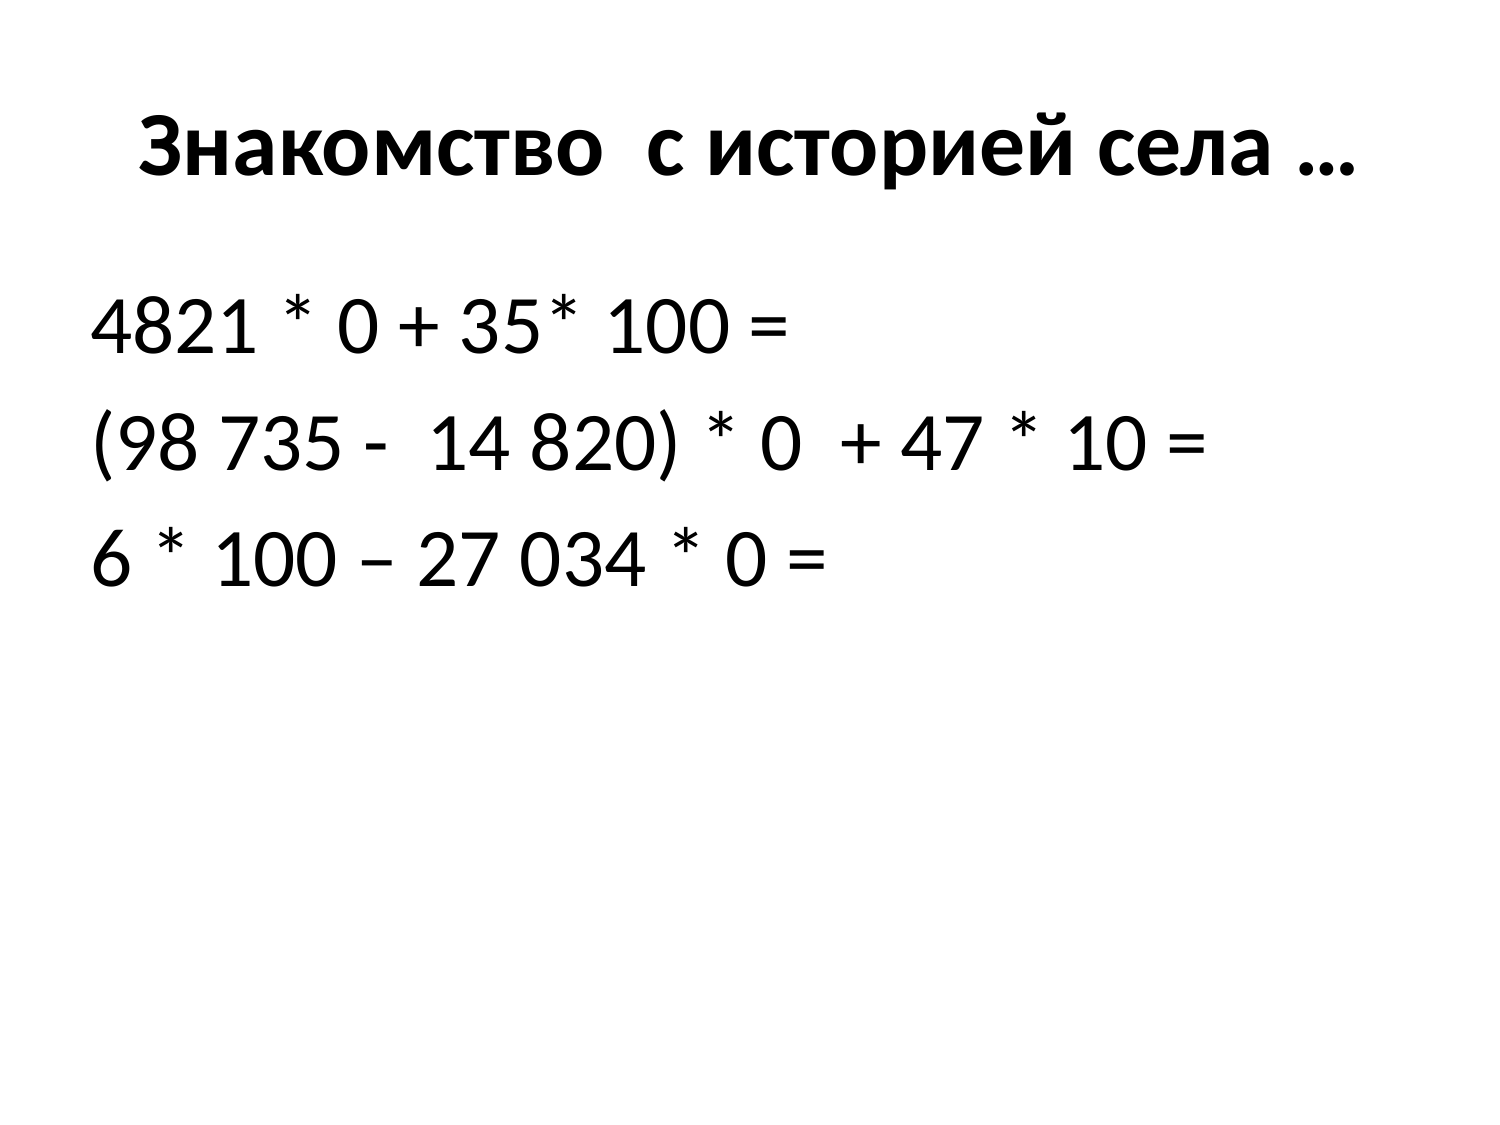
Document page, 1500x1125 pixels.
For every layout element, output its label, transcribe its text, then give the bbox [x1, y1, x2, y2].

list 4821 * 0 + 35* 100 = (98 735 - 14 820) * 0 + 47 * 10 = 6 * 100 – 27 034 * 0 = [75, 262, 1425, 1005]
title Знакомство с историей села … [75, 45, 1425, 233]
